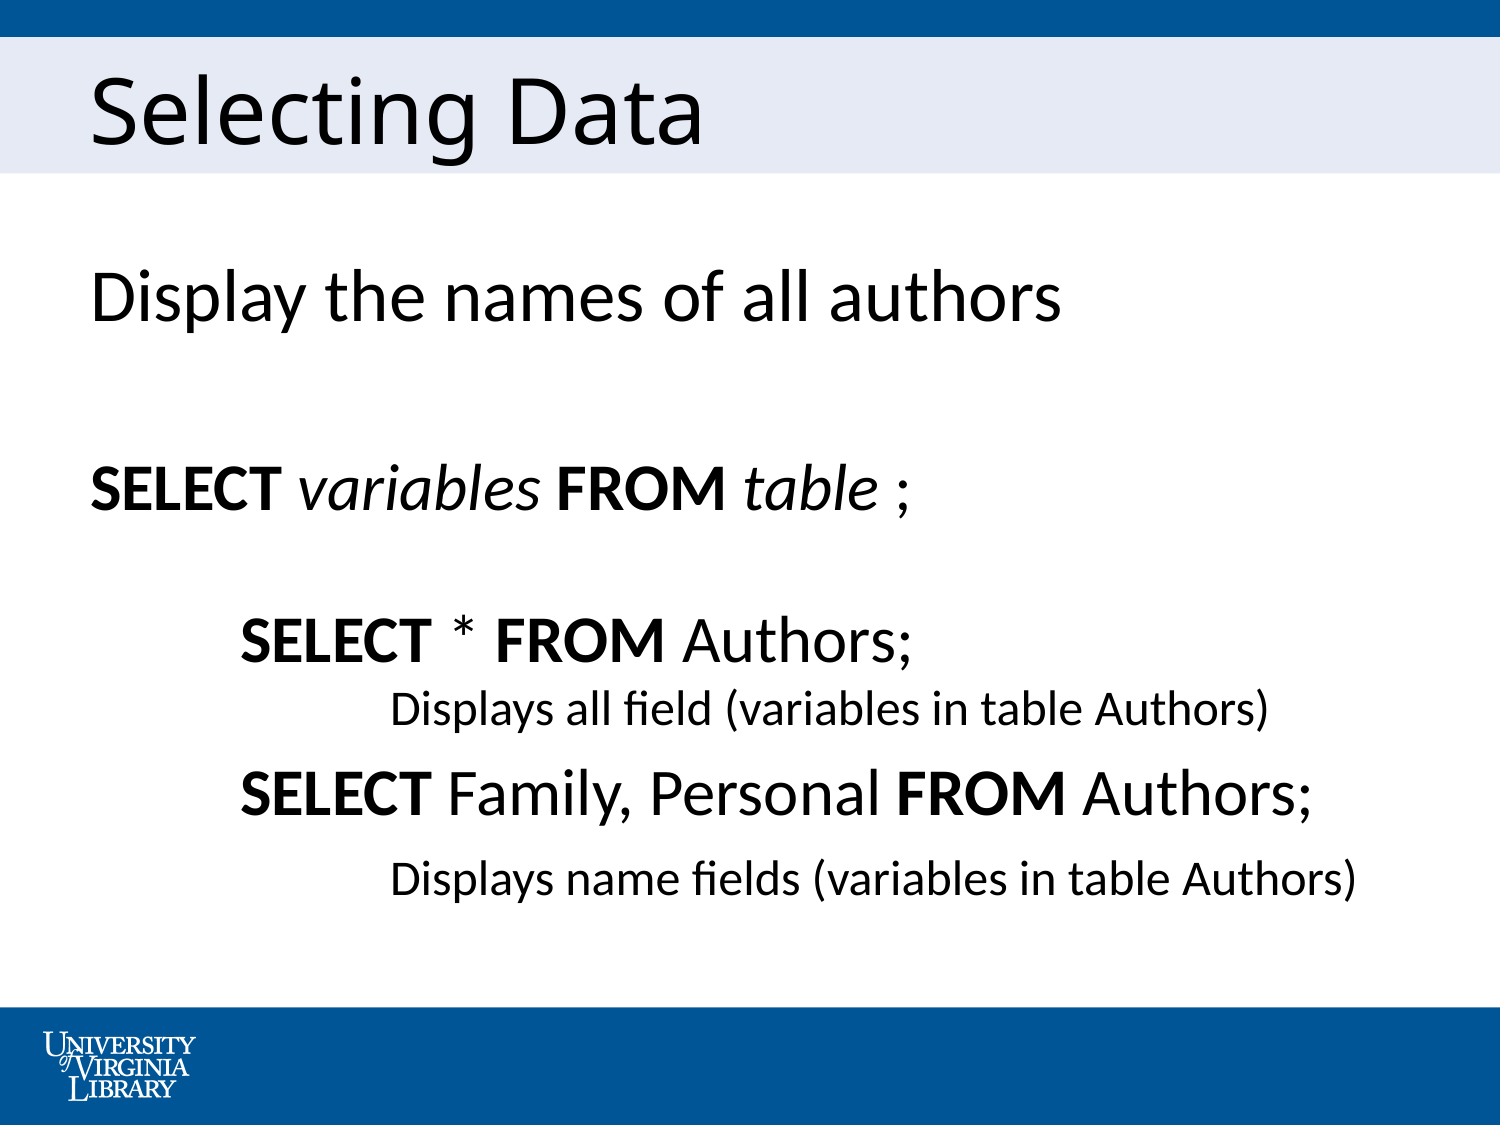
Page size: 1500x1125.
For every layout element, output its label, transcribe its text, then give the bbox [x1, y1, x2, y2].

title Selecting Data [75, 45, 1425, 175]
picture [0, 0, 1500, 1125]
list Display the names of all authors SELECT variables FROM table ; SELECT * FROM Authors; Displays all field (variables in table Authors) SELECT Family, Personal FROM Authors; Displays name fields (variables in table Authors) [75, 239, 1425, 982]
